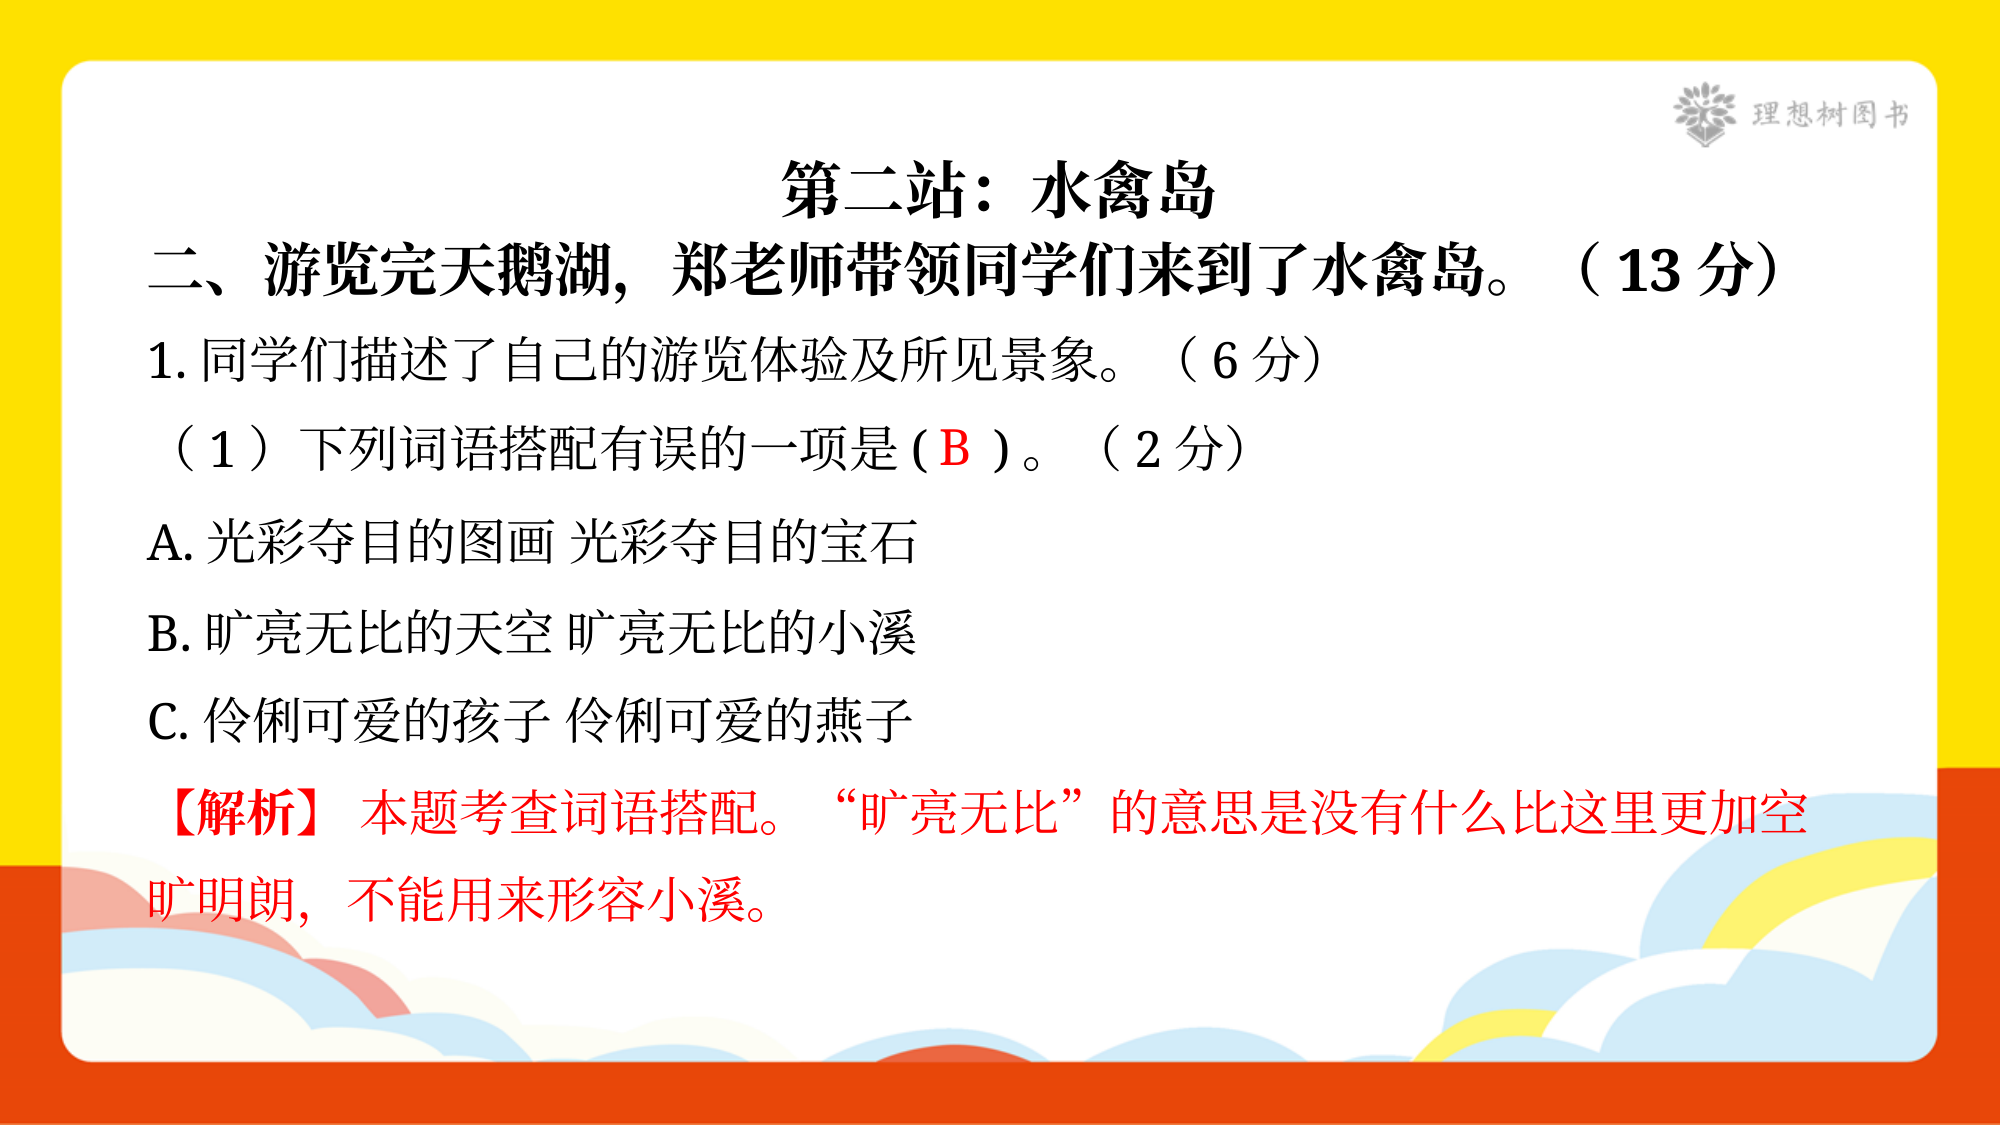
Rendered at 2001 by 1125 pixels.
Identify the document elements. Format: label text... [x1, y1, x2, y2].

text_box B [924, 387, 986, 466]
picture [0, 0, 2000, 1125]
text_box （1）下列词语搭配有误的一项是( )。（2分） [146, 389, 1851, 468]
text_box 1.同学们描述了自己的游览体验及所见景象。（6分） [146, 301, 1851, 379]
text_box 二、游览完天鹅湖，郑老师带领同学们来到了水禽岛。（13分） [146, 232, 1851, 301]
text_box 第二站：水禽岛 [146, 146, 1851, 232]
text_box A.光彩夺目的图画 光彩夺目的宝石 B.旷亮无比的天空 旷亮无比的小溪 C.伶俐可爱的孩子 伶俐可爱的燕子 [146, 478, 1851, 740]
text_box 【解析】 本题考查词语搭配。“旷亮无比”的意思是没有什么比这里更加空 旷明朗，不能用来形容小溪。 [146, 749, 1851, 919]
